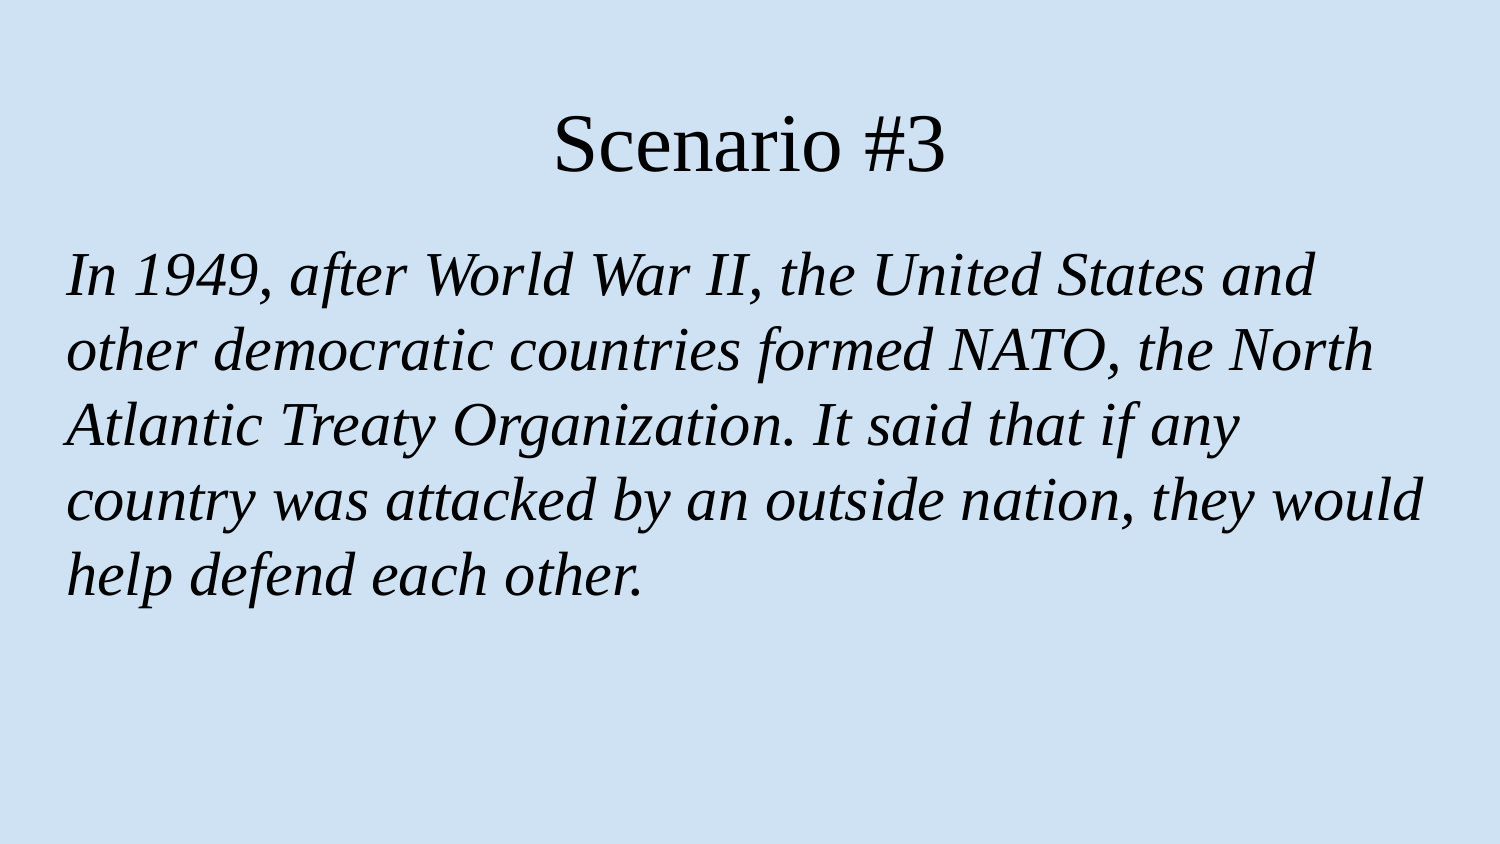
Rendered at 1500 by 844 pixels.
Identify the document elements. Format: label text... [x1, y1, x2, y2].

list In 1949, after World War II, the United States and other democratic countries formed NATO, the North Atlantic Treaty Organization. It said that if any country was attacked by an outside nation, they would help defend each other. [51, 218, 1449, 750]
title Scenario #3 [51, 72, 1449, 167]
